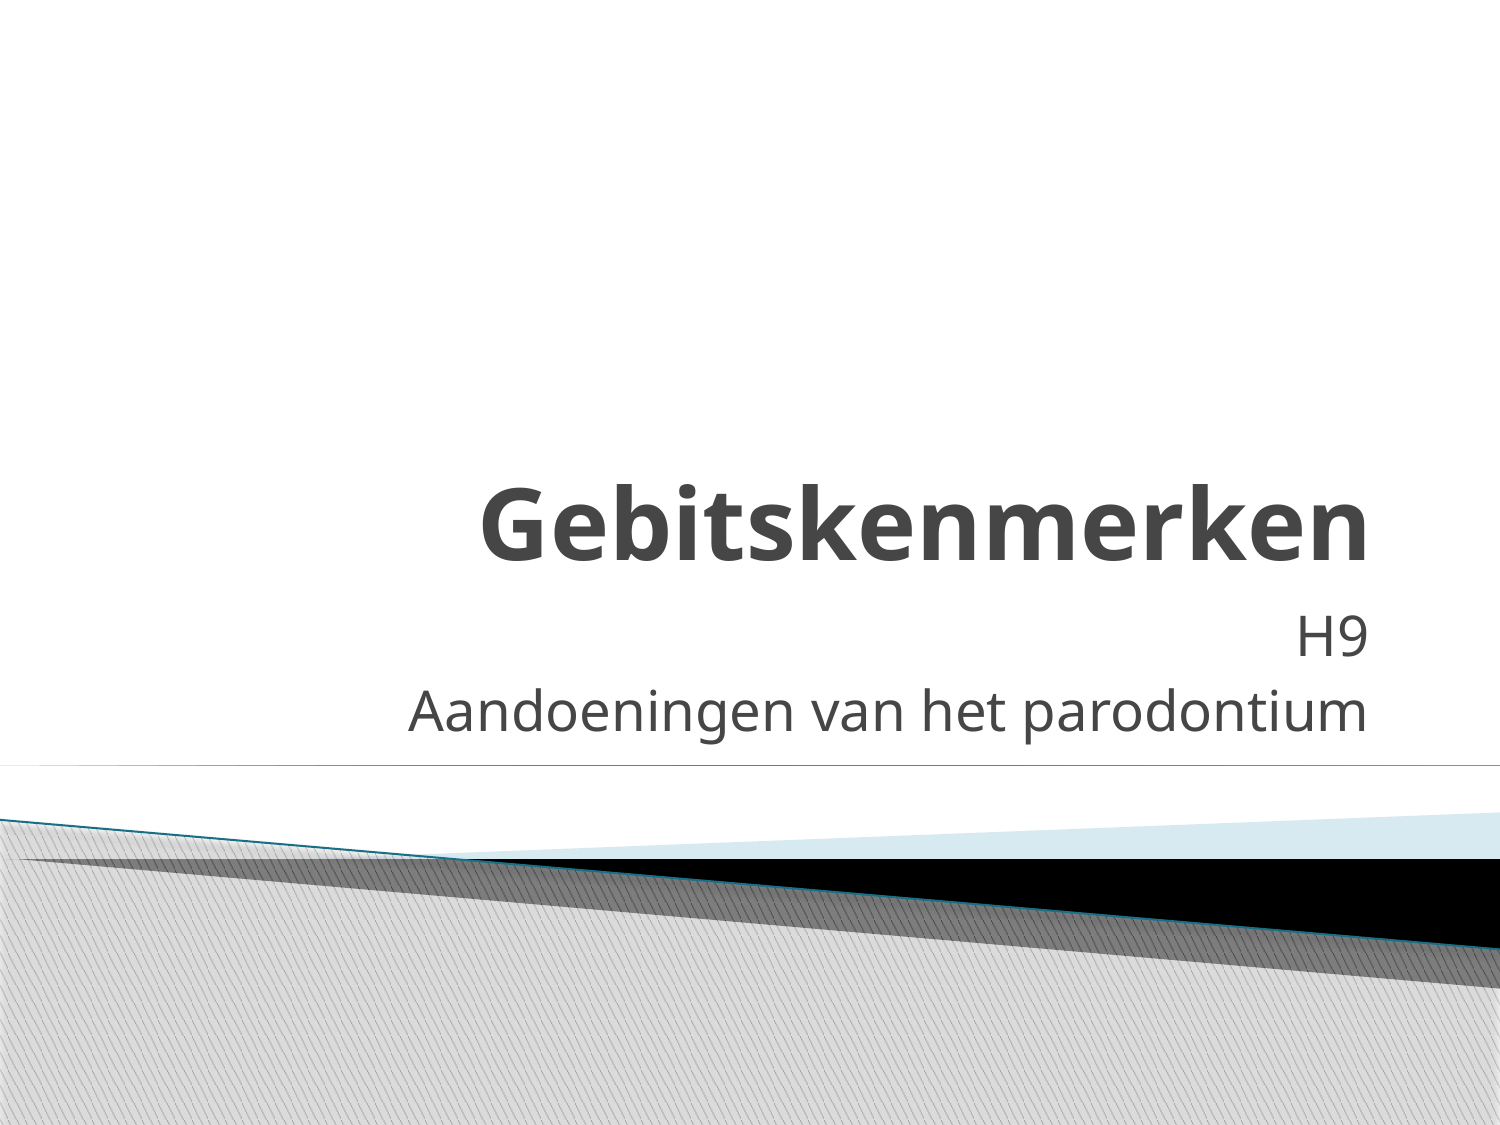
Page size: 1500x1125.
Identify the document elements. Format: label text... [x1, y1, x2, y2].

picture [5, 859, 1500, 989]
title Gebitskenmerken [112, 287, 1388, 588]
subtitle H9 Aandoeningen van het parodontium [112, 592, 1388, 790]
